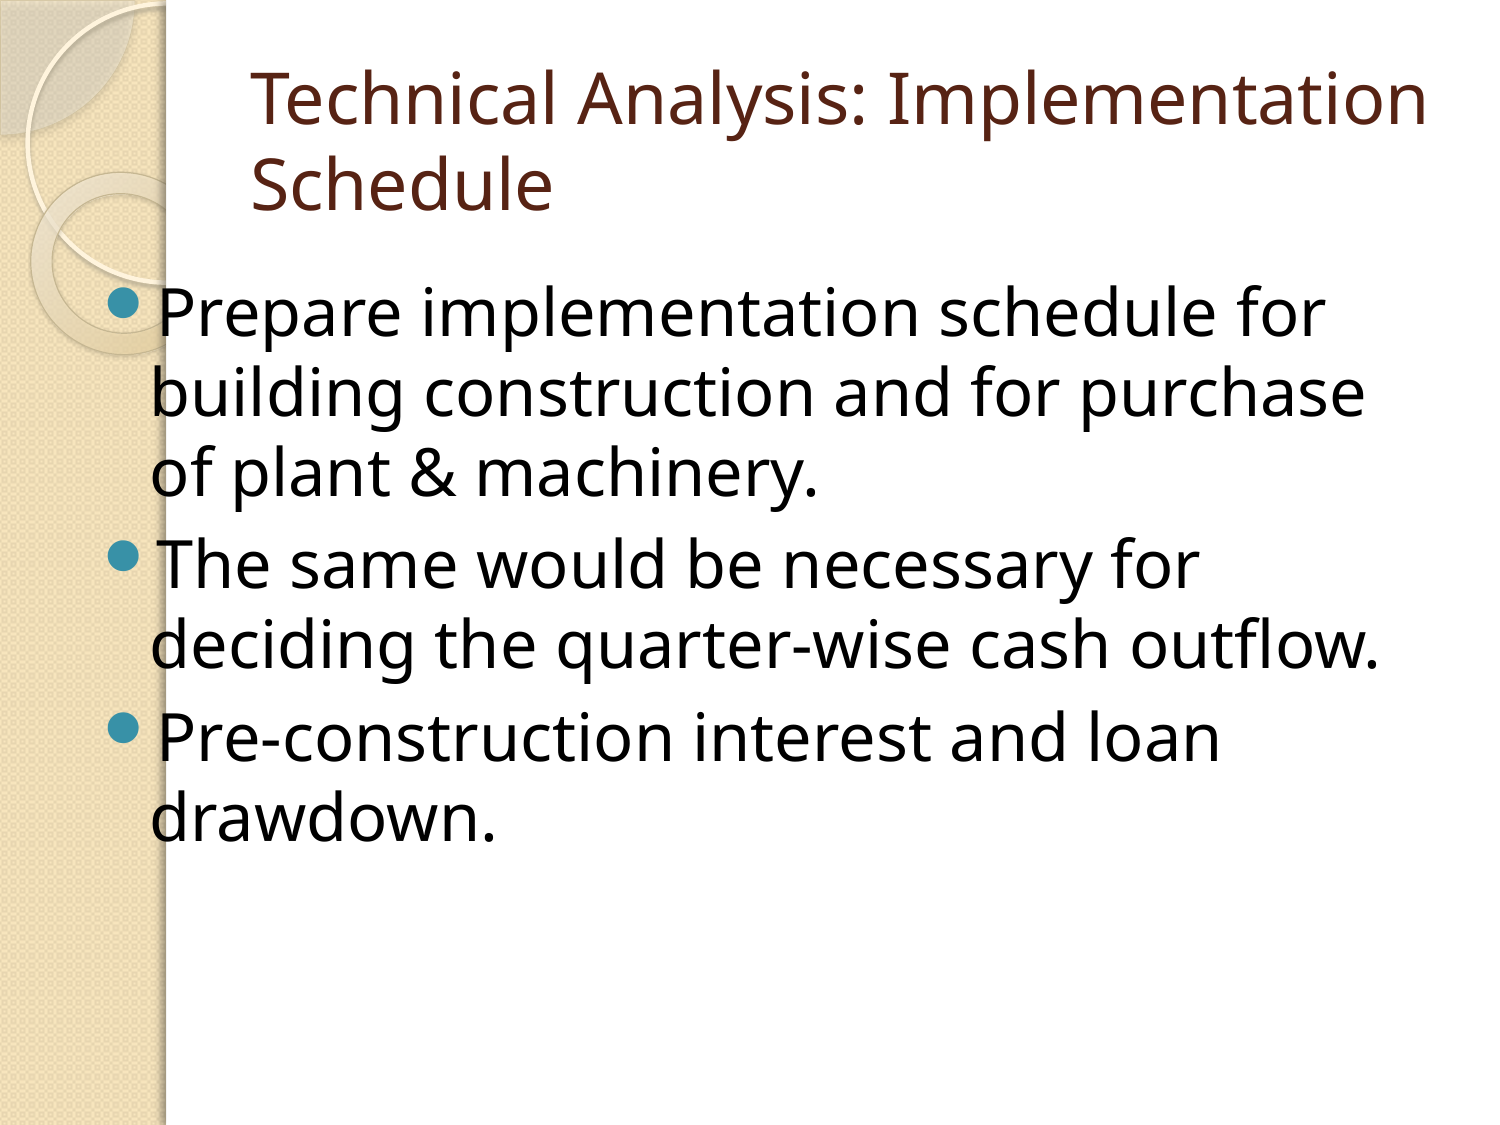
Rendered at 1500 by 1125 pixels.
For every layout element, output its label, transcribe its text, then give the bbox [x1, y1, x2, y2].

list Prepare implementation schedule for building construction and for purchase of plant & machinery. The same would be necessary for deciding the quarter-wise cash outflow. Pre-construction interest and loan drawdown. [75, 262, 1425, 1050]
title Technical Analysis: Implementation Schedule [235, 45, 1466, 233]
